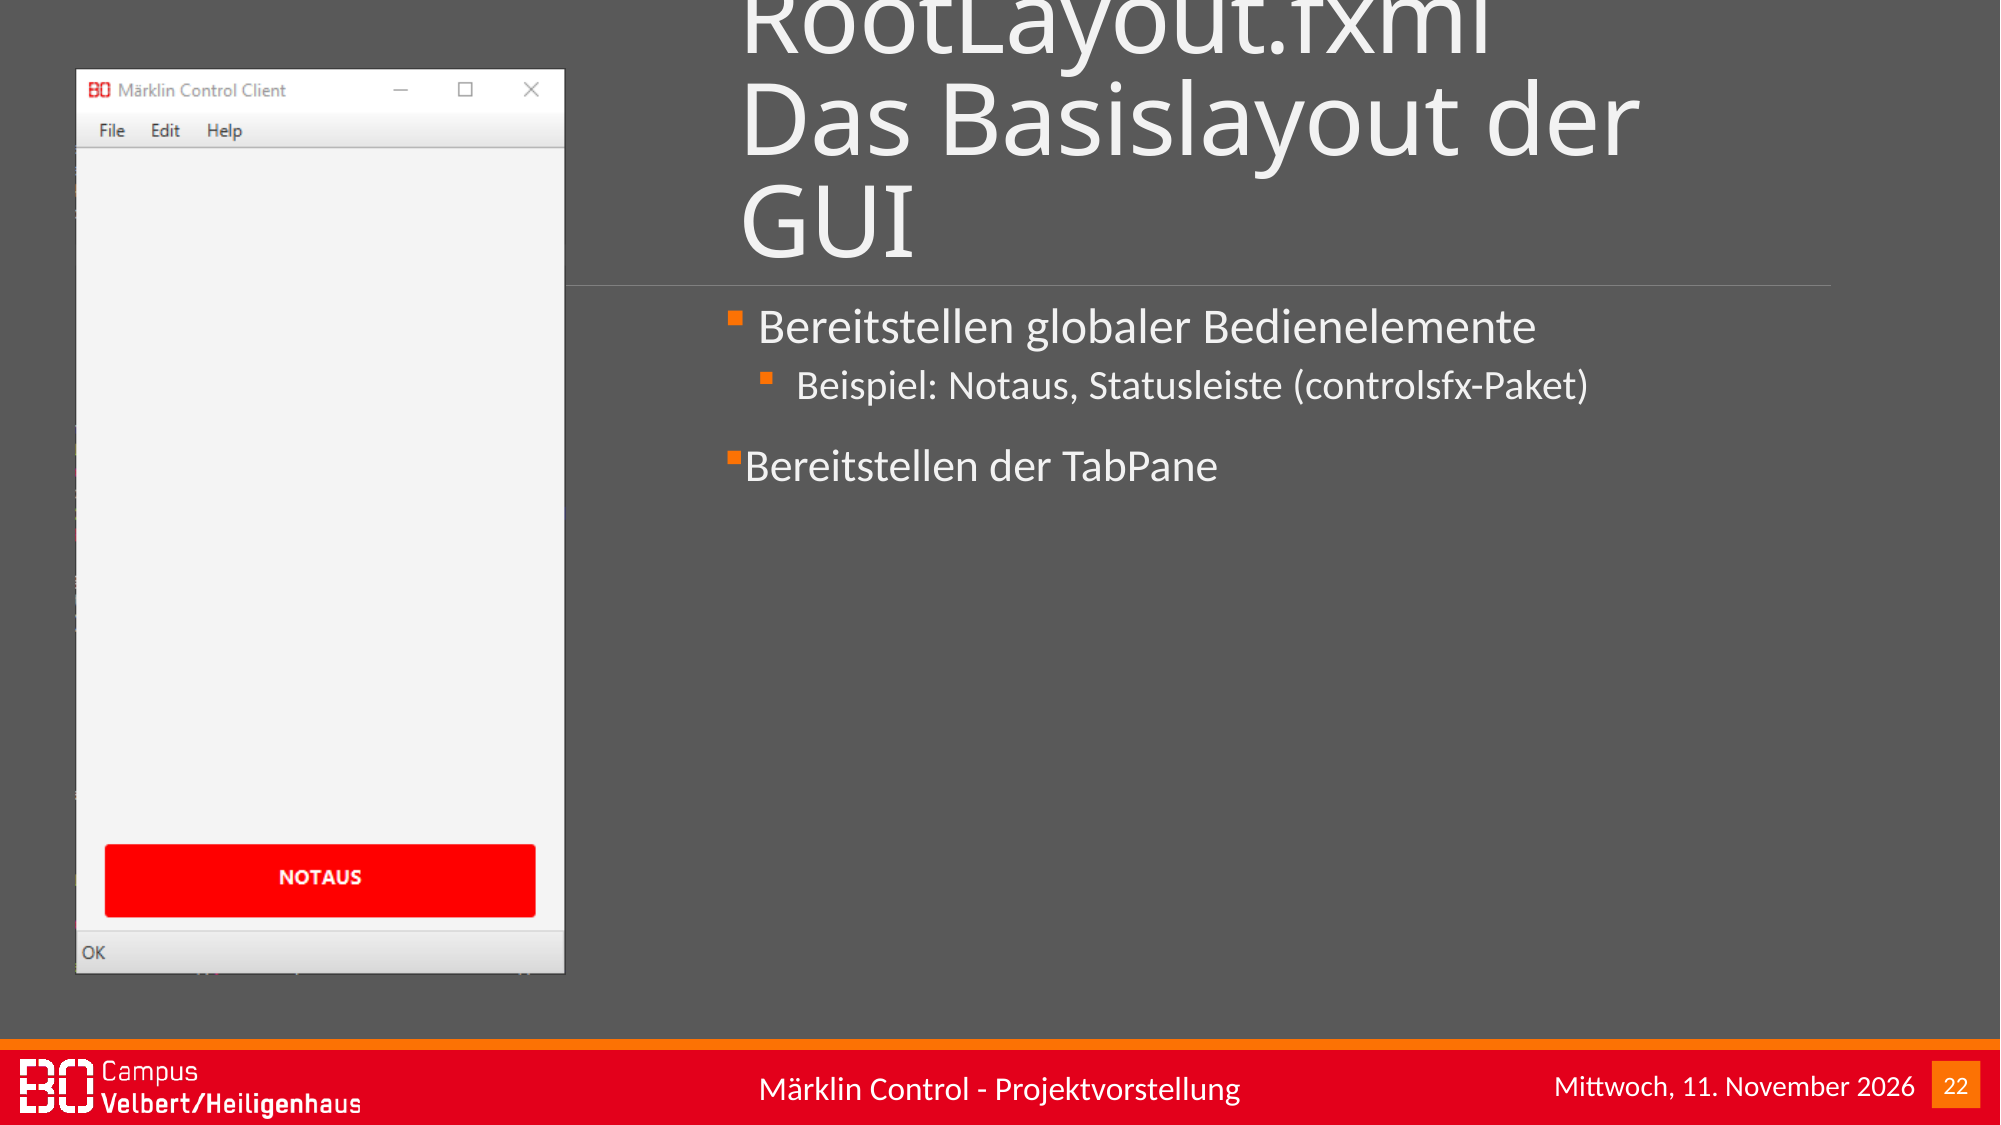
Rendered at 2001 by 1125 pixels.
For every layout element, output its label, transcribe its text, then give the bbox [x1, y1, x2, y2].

picture [19, 1059, 94, 1113]
slide_number 22 [1931, 1060, 1981, 1109]
title RootLayout.fxml Das Basislayout der GUI [723, 47, 1830, 285]
picture [101, 1057, 365, 1120]
list Bereitstellen globaler Bedienelemente Beispiel: Notaus, Statusleiste (controlsfx-Paket) Bereitstellen der TabPane [723, 293, 1851, 954]
picture [74, 67, 566, 976]
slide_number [1525, 1054, 1931, 1115]
